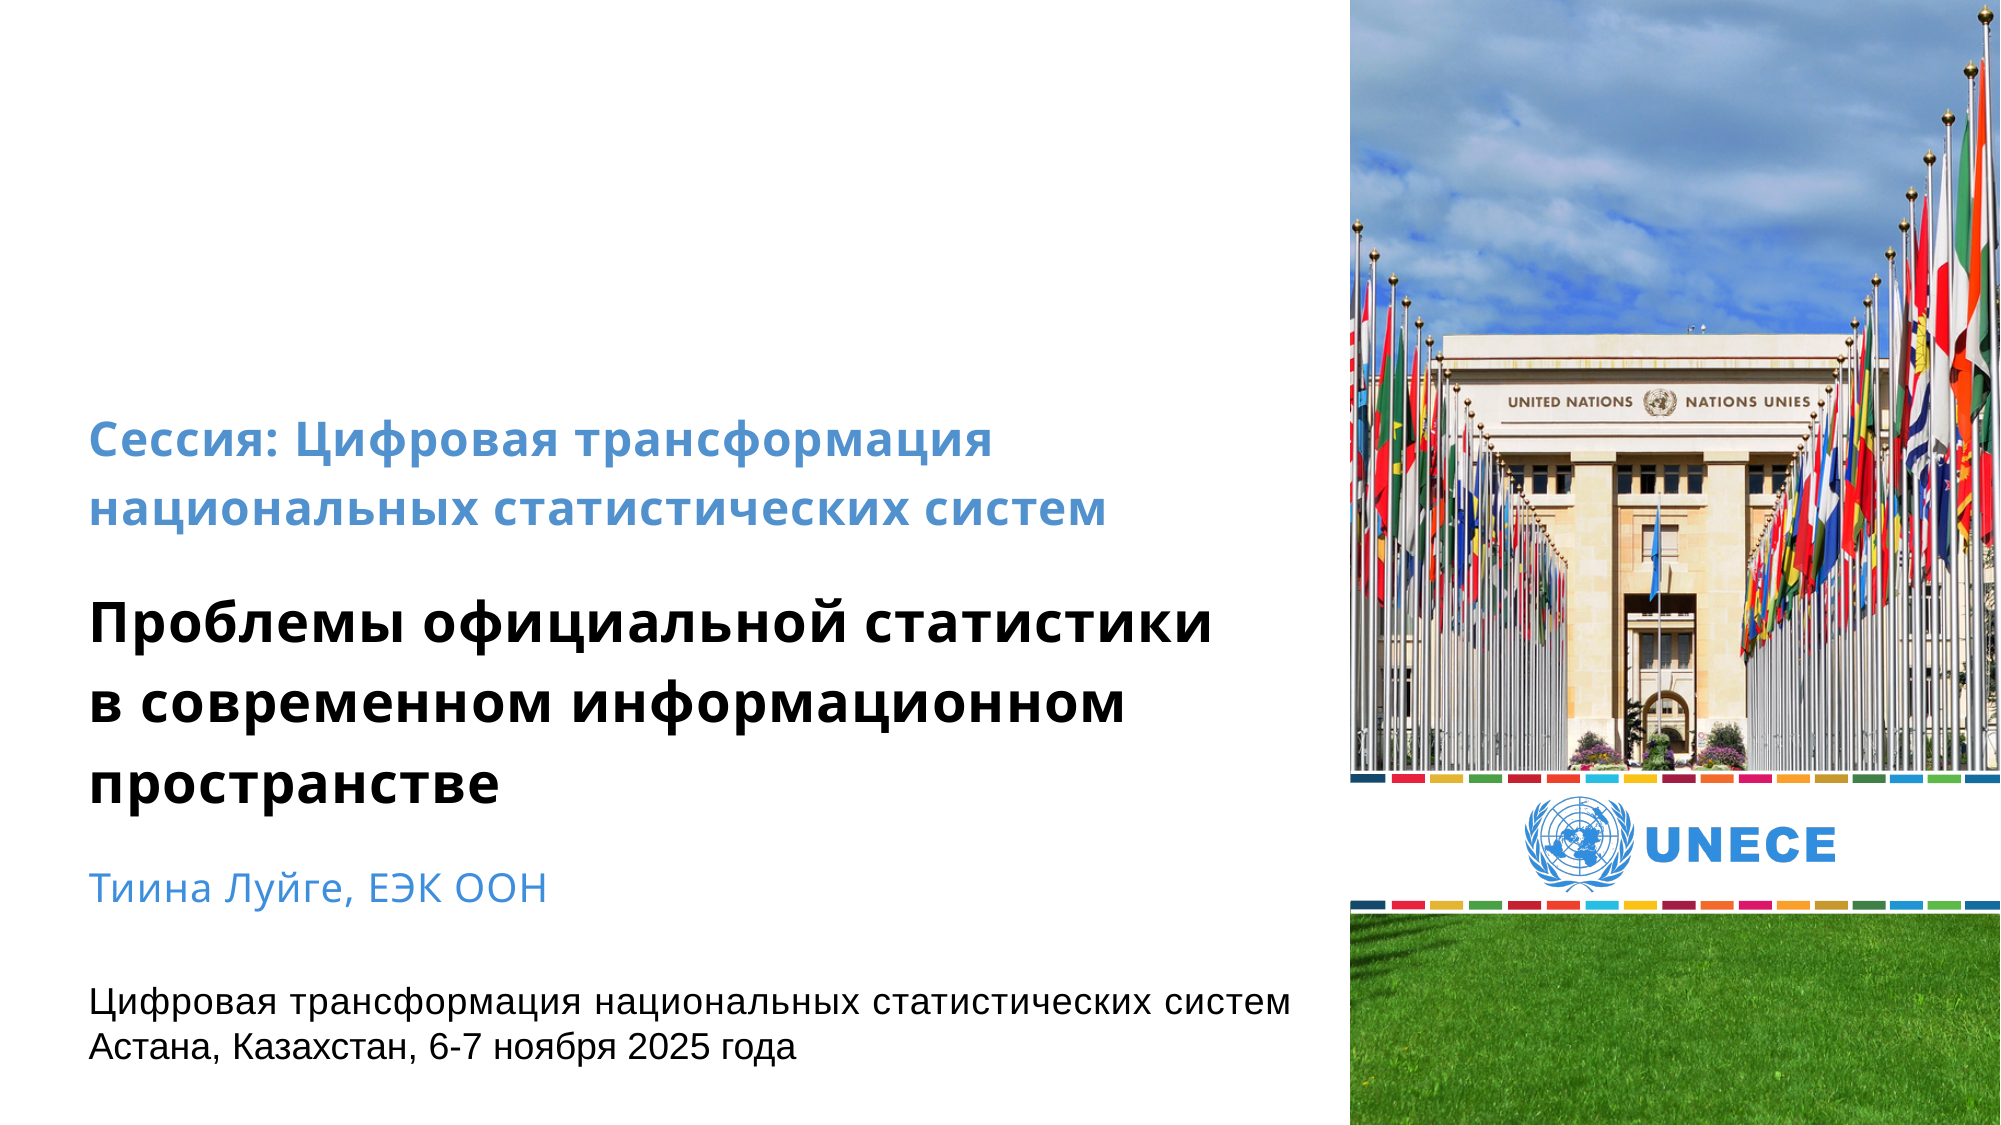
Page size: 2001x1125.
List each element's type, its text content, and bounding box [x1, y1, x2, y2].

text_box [1350, 0, 2000, 1125]
text_box Цифровая трансформация национальных статистических систем Астана, Казахстан, 6-7 ноября 2025 года [73, 969, 1350, 1075]
text_box Сессия: Цифровая трансформация национальных статистических систем Проблемы официальной статистики в современном информационном пространстве Тиина Луйге, ЕЭК ООН [73, 389, 1275, 969]
